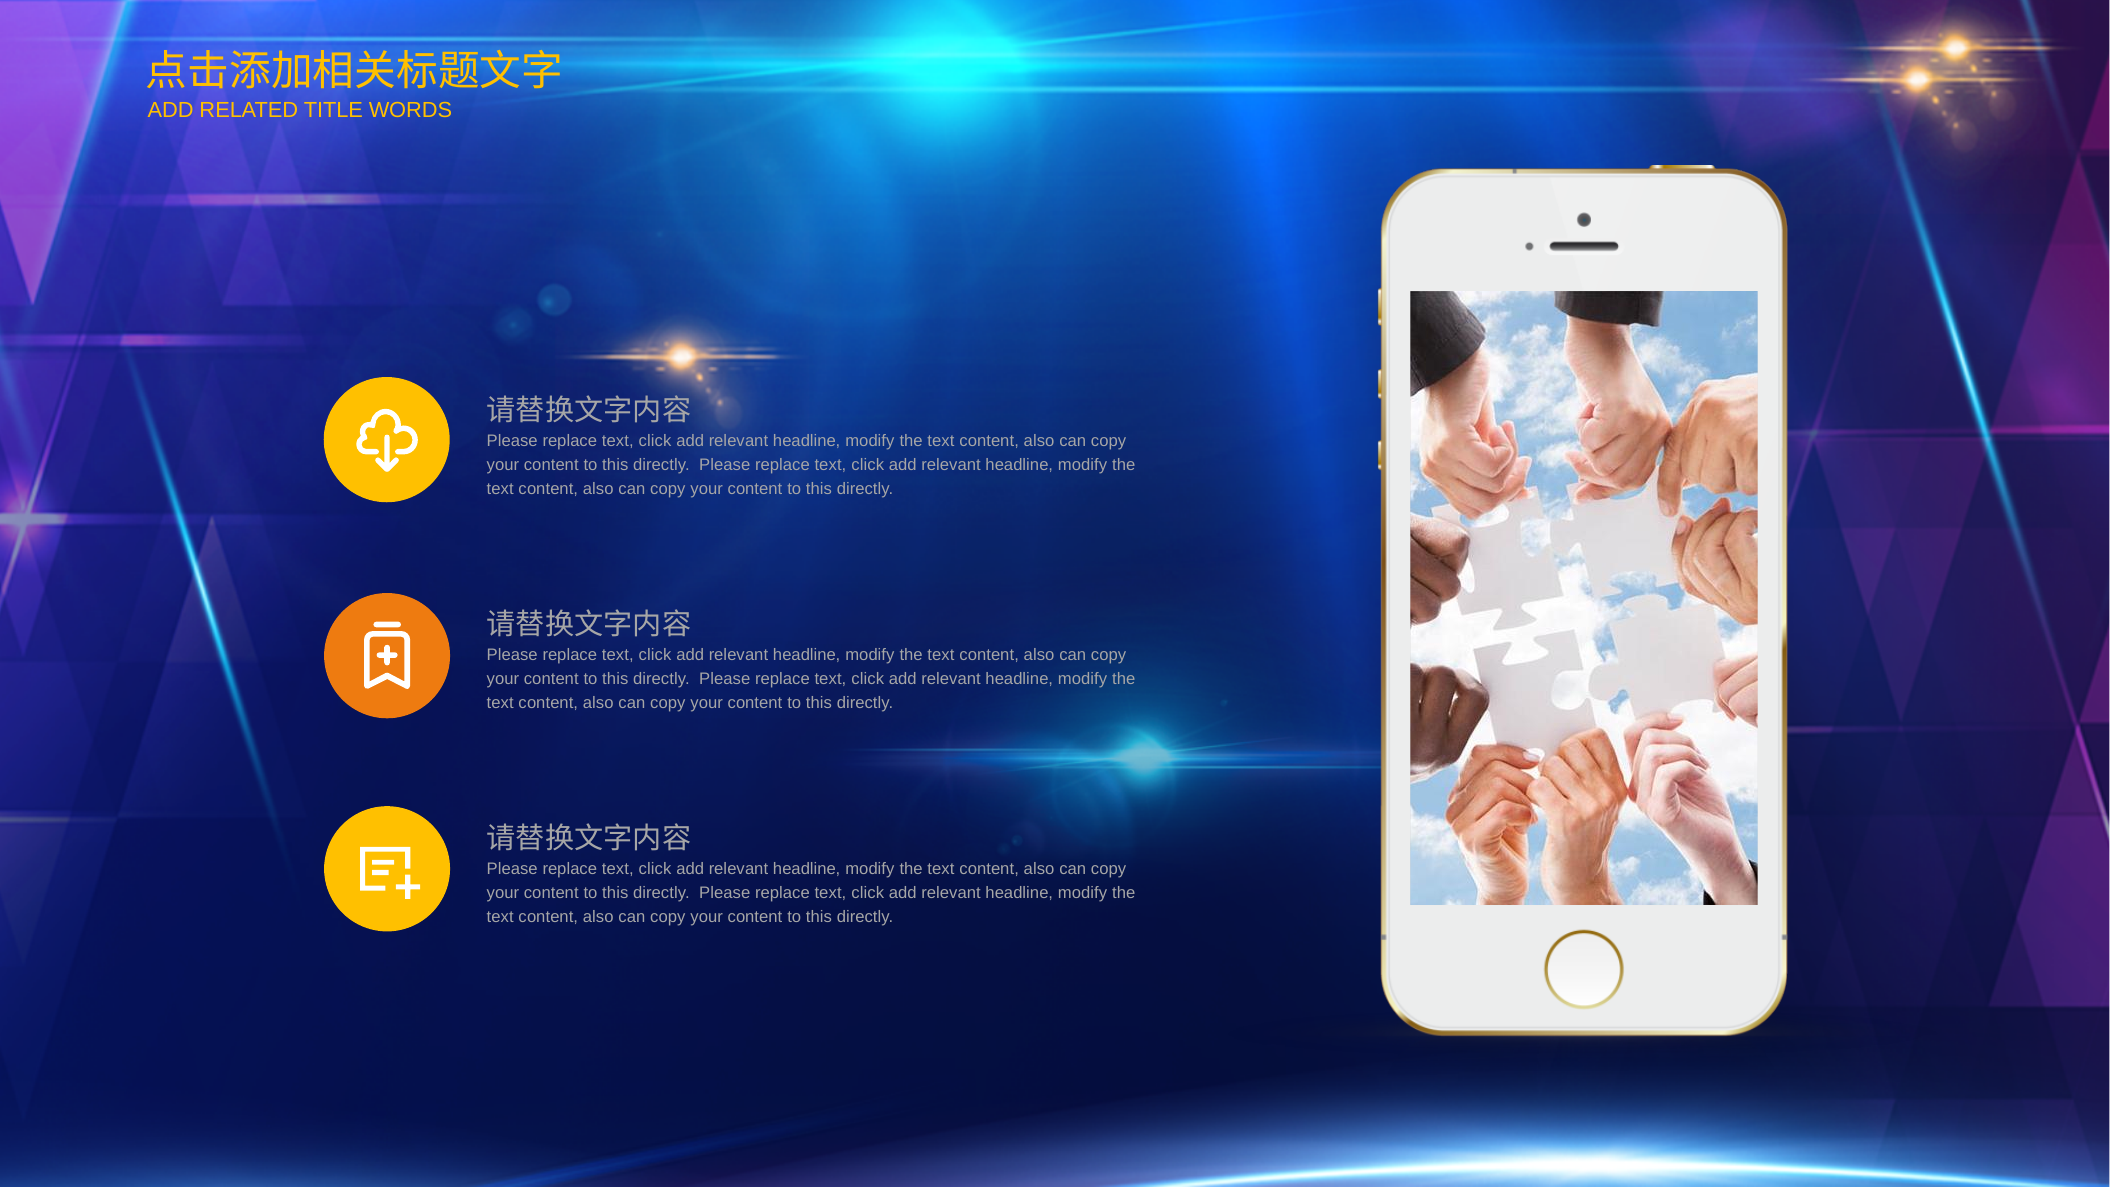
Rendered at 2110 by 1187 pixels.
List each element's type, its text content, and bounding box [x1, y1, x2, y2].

text_box [324, 806, 451, 932]
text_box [1055, 164, 2110, 1090]
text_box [359, 846, 421, 899]
text_box 请替换文字内容 Please replace text, click add relevant headline, modify the text content, also can copy your content to this directly. Please replace text, click add relevant headline, modify the text content, also can copy your content to this directly. [486, 598, 1055, 712]
text_box [323, 377, 450, 503]
text_box ADD RELATED TITLE WORDS [147, 96, 453, 123]
text_box 点击添加相关标题文字 [145, 43, 564, 95]
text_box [363, 621, 411, 689]
text_box [324, 593, 451, 719]
text_box 请替换文字内容 Please replace text, click add relevant headline, modify the text content, also can copy your content to this directly. Please replace text, click add relevant headline, modify the text content, also can copy your content to this directly. [486, 811, 1055, 926]
text_box 请替换文字内容 Please replace text, click add relevant headline, modify the text content, also can copy your content to this directly. Please replace text, click add relevant headline, modify the text content, also can copy your content to this directly. [486, 384, 1055, 498]
picture [0, 0, 2110, 1187]
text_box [356, 408, 418, 472]
